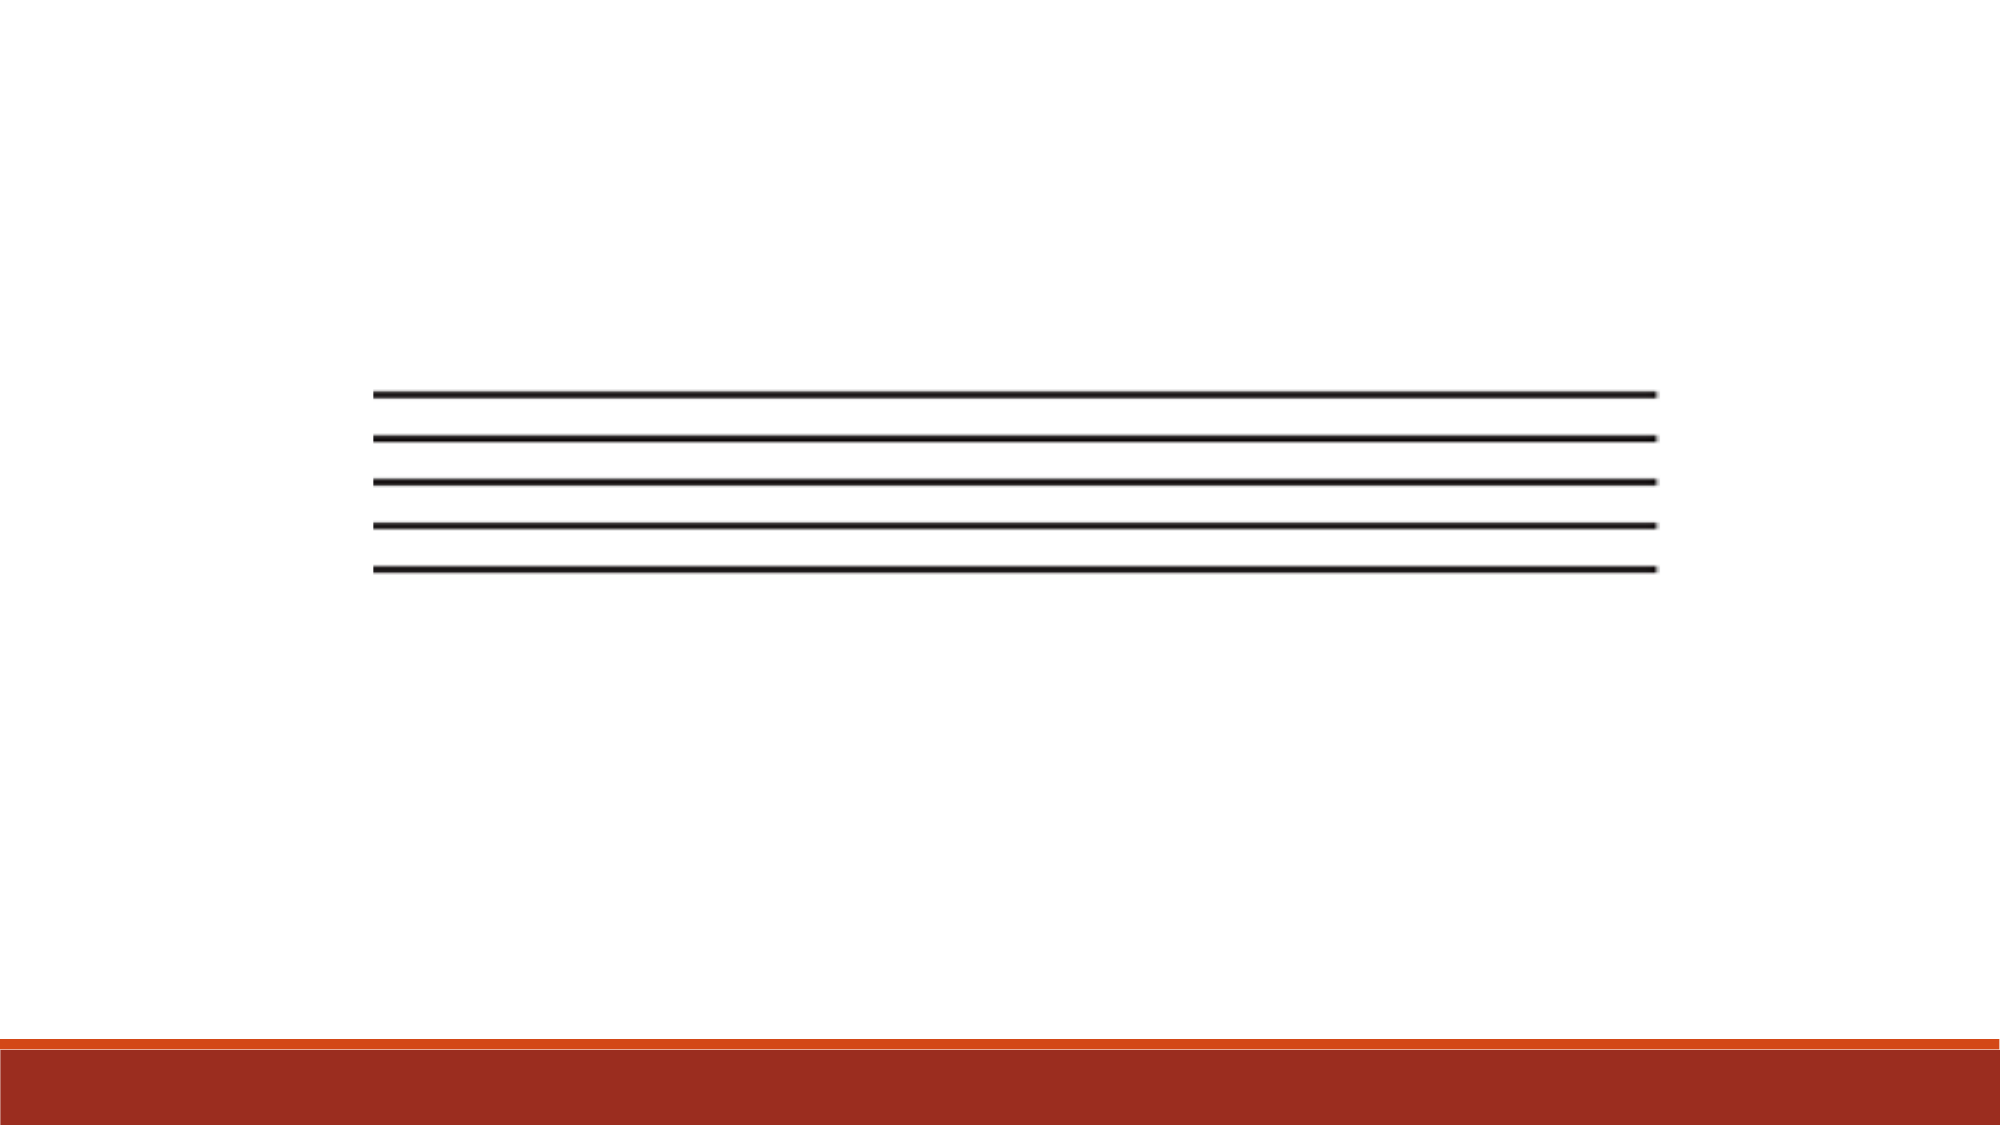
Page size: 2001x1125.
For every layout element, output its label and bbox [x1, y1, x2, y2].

picture [372, 244, 1661, 690]
